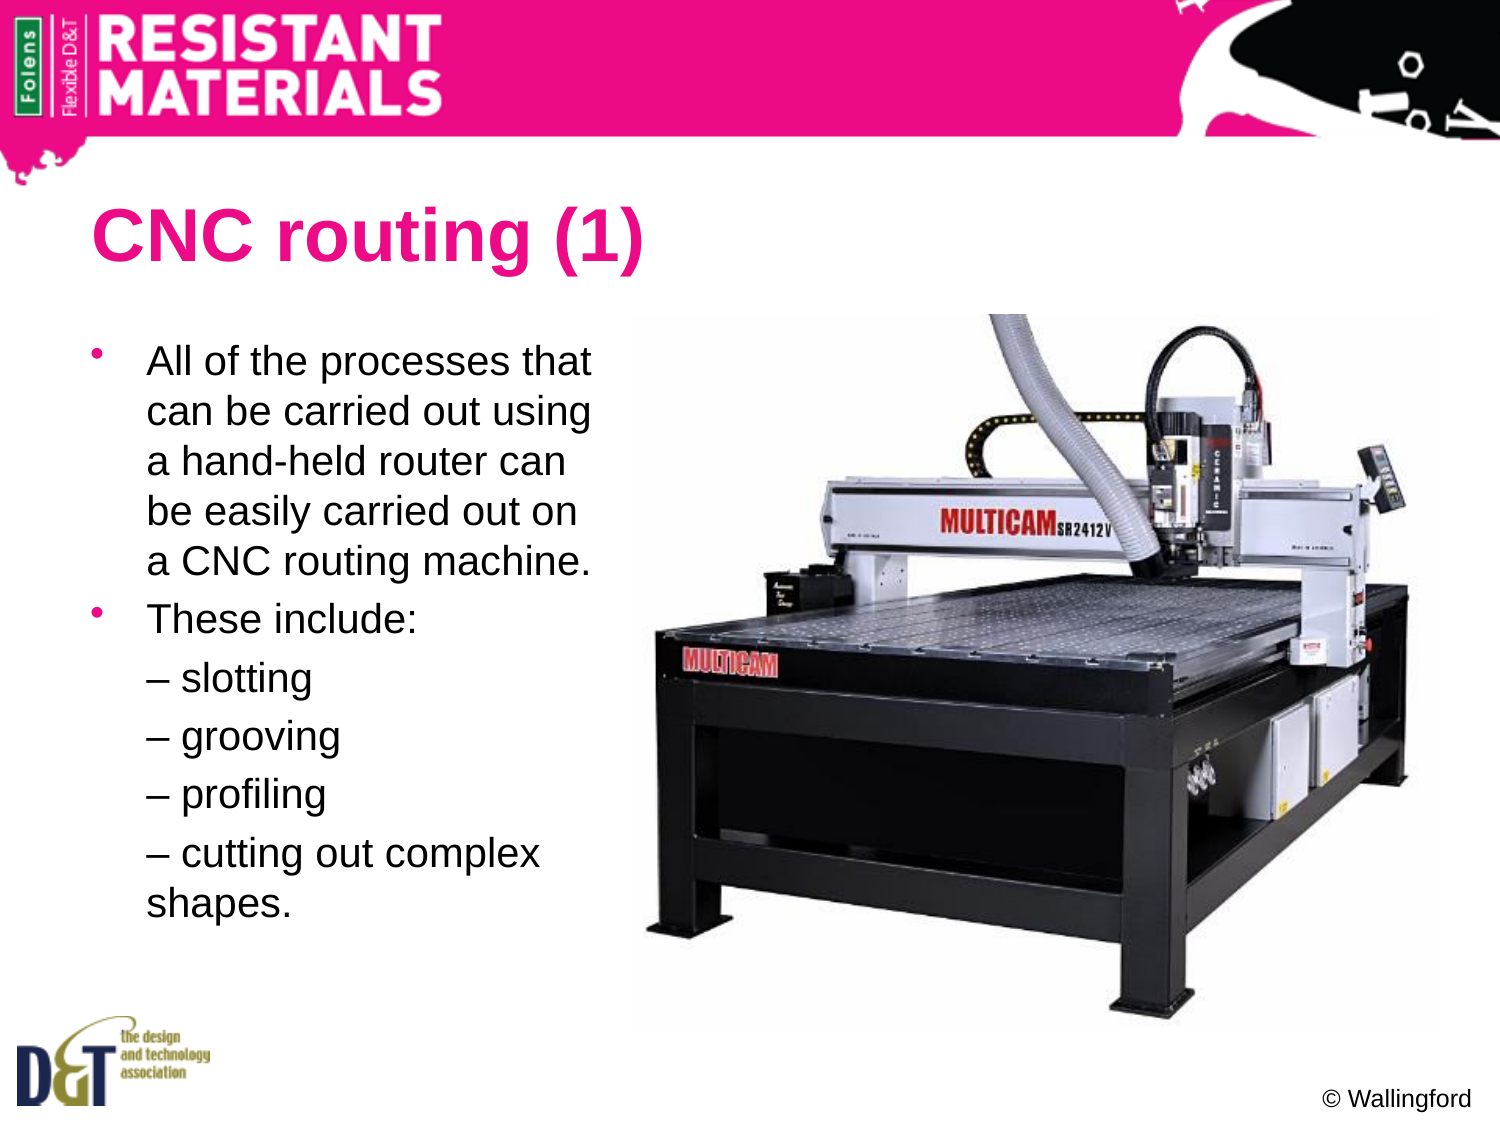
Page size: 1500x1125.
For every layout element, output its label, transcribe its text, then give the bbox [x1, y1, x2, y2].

picture [0, 0, 1500, 1125]
text_box © Wallingford [1257, 1074, 1495, 1125]
list All of the processes that can be carried out using a hand-held router can be easily carried out on a CNC routing machine. These include: – slotting – grooving – profiling – cutting out complex shapes. [75, 326, 621, 1005]
title CNC routing (1) [76, 160, 1427, 301]
